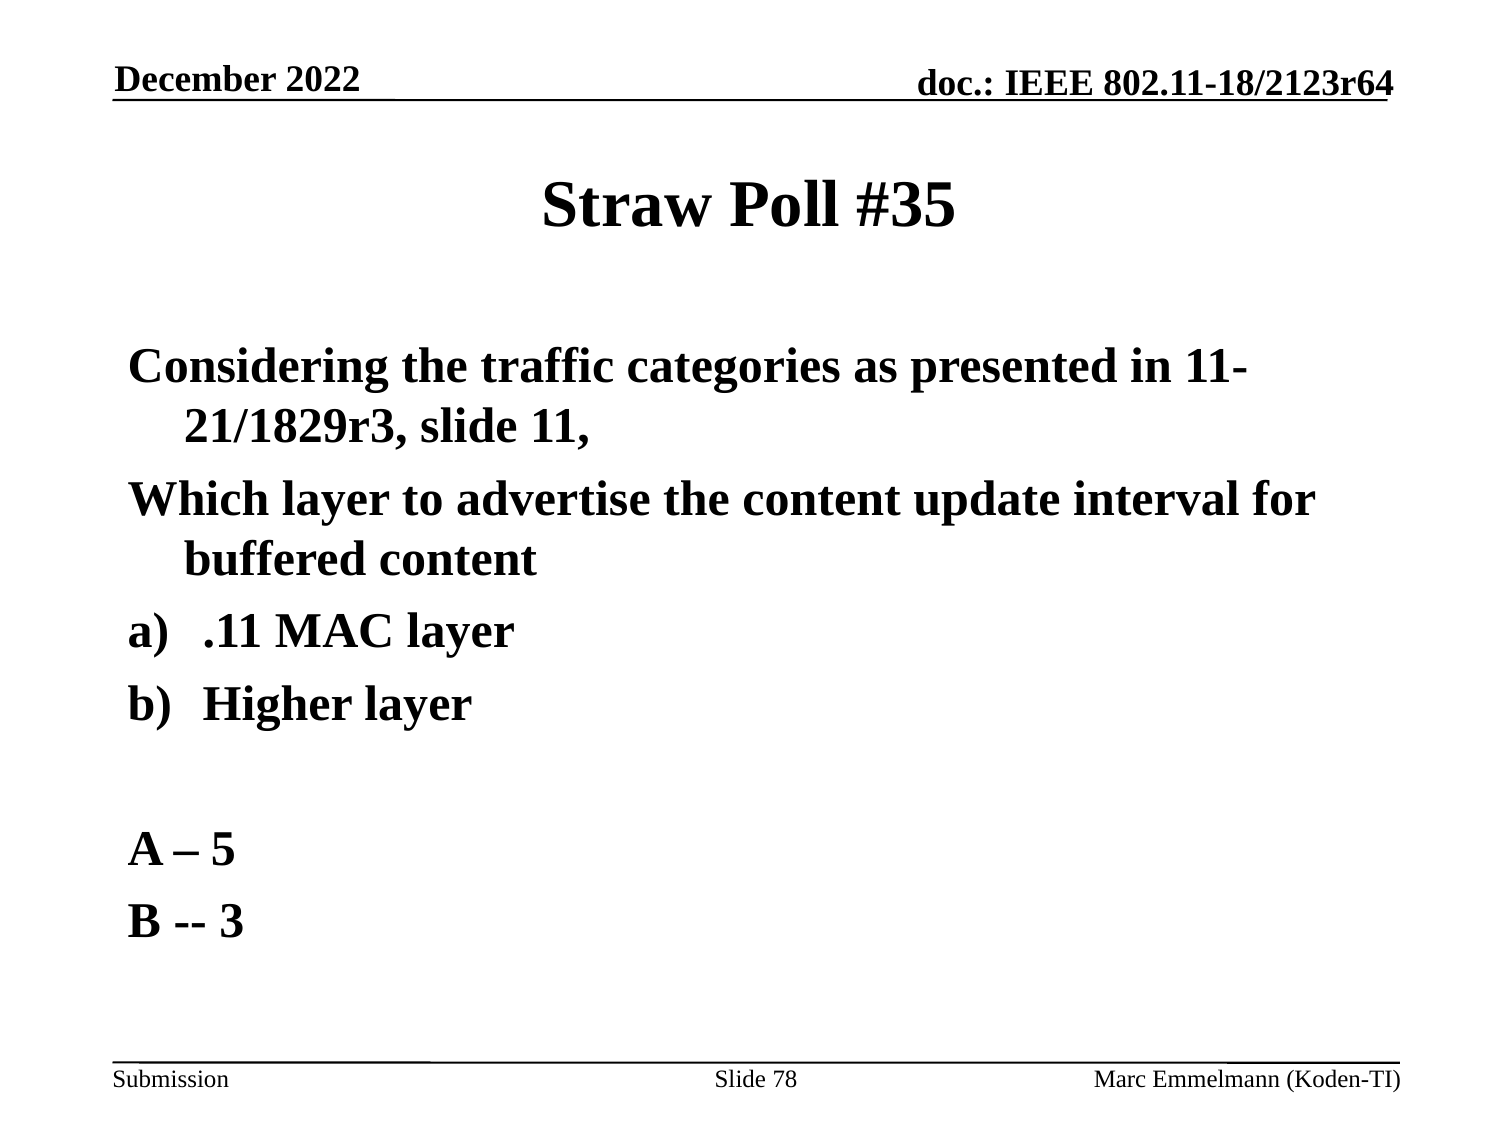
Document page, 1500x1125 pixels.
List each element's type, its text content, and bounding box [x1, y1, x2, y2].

title Straw Poll #35 [112, 112, 1388, 288]
footer Marc Emmelmann (Koden-TI) [878, 1061, 1402, 1093]
list Considering the traffic categories as presented in 11-21/1829r3, slide 11, Which layer to advertise the content update interval for buffered content .11 MAC layer Higher layer A – 5 B -- 3 [112, 324, 1388, 1000]
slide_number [114, 54, 423, 100]
slide_number Slide 78 [712, 1061, 800, 1123]
